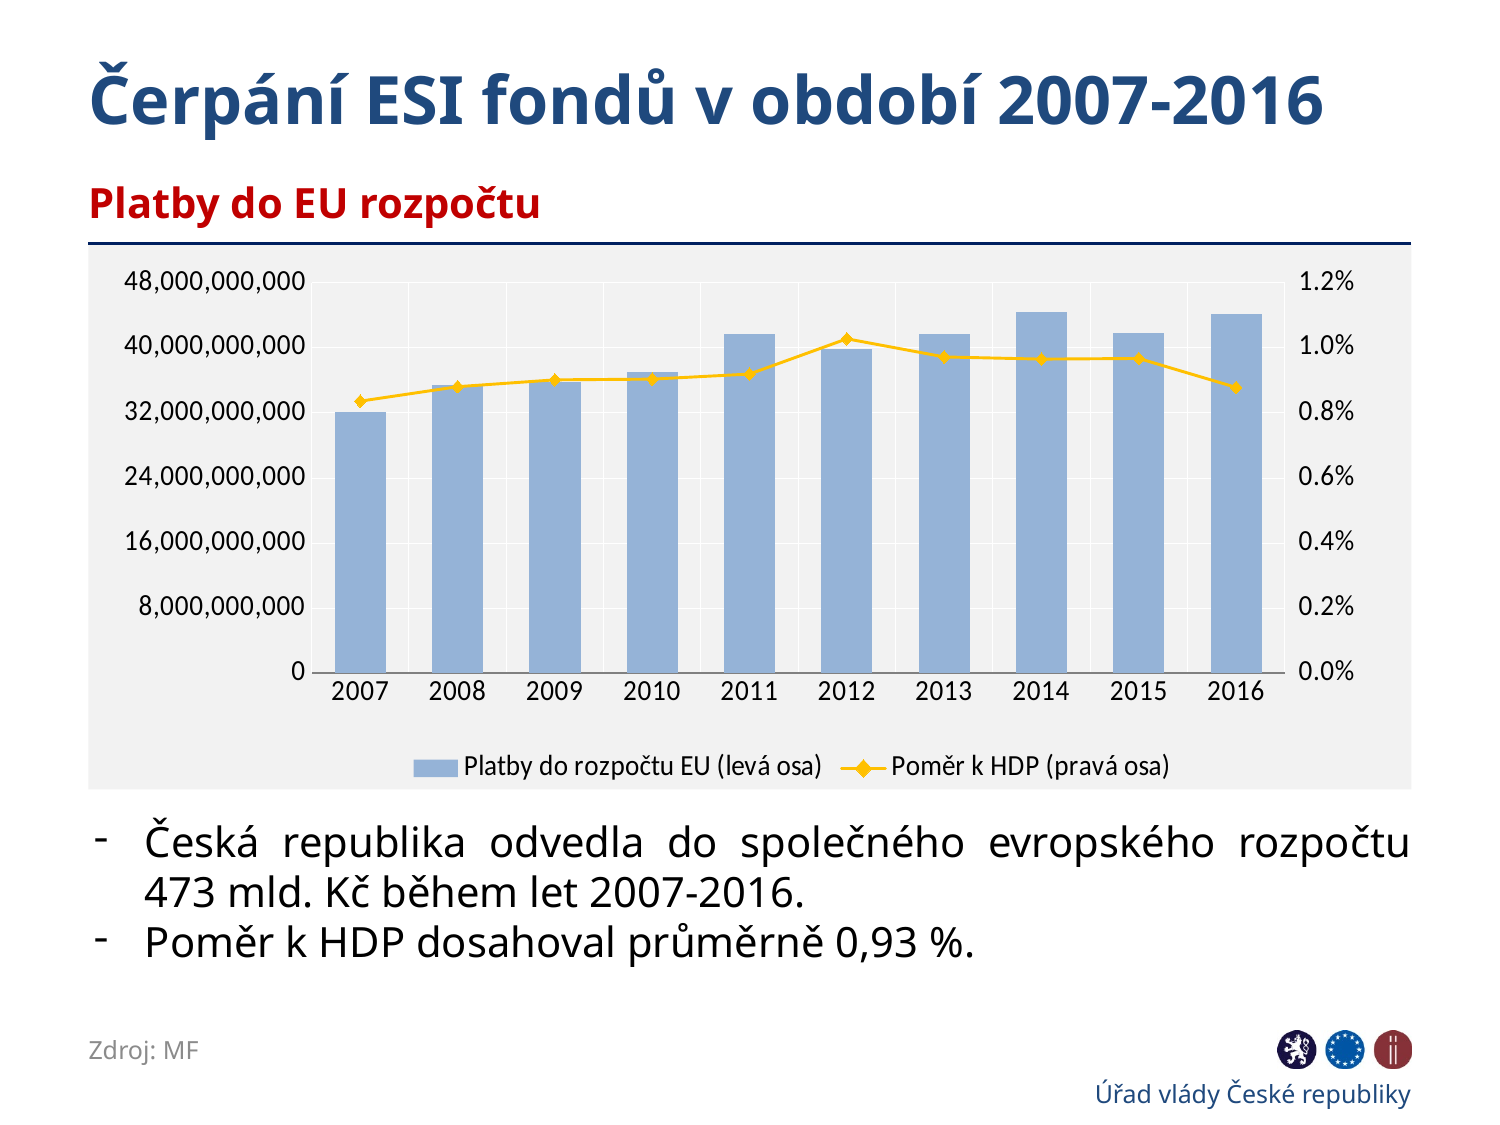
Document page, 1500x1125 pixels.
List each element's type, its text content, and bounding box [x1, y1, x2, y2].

chart [123, 255, 1377, 790]
text_box Úřad vlády České republiky [936, 1078, 1412, 1109]
title Čerpání ESI fondů v období 2007-2016 [88, 4, 1412, 176]
footer Zdroj: MF [88, 723, 564, 1125]
picture [1277, 1030, 1412, 1070]
text_box Česká republika odvedla do společného evropského rozpočtu 473 mld. Kč během let 2007-2016. Poměr k HDP dosahoval průměrně 0,93 %. [564, 815, 1412, 966]
text_box [86, 241, 1413, 792]
text_box Platby do EU rozpočtu [88, 176, 1412, 227]
